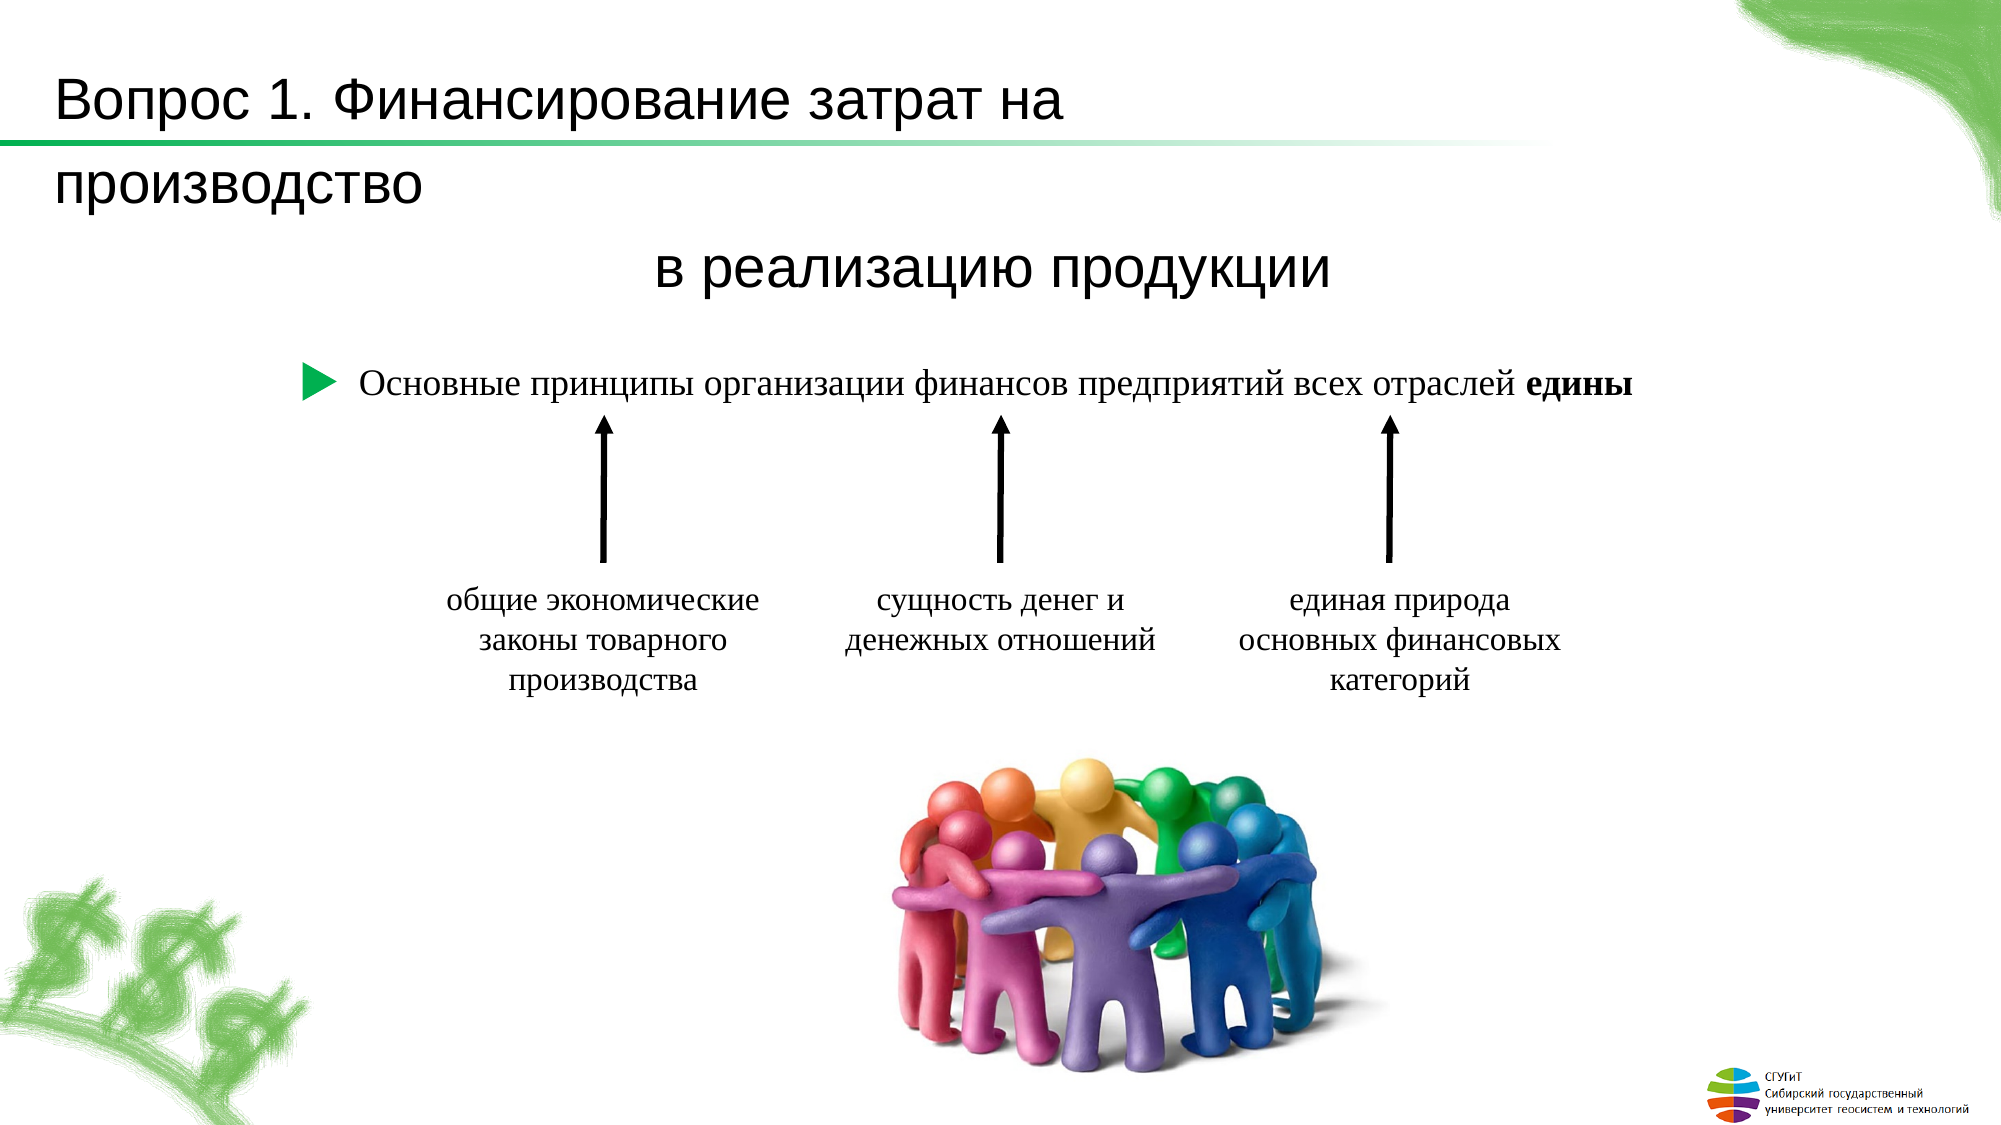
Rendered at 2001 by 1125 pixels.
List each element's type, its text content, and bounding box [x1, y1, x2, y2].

text_box Основные принципы организации финансов предприятий всех отраслей едины [343, 350, 1656, 412]
picture [868, 742, 1390, 1091]
picture [1706, 1064, 1970, 1125]
picture [1706, 0, 2001, 248]
text_box [0, 140, 1553, 146]
text_box [303, 363, 335, 399]
text_box общие экономические законы товарного производства [400, 569, 807, 706]
text_box единая природа основных финансовых категорий [1202, 569, 1598, 706]
text_box сущность денег и денежных отношений [824, 569, 1178, 666]
picture [0, 856, 332, 1125]
text_box Вопрос 1. Финансирование затрат на производство в реализацию продукции [39, 39, 1349, 140]
text_box Вопрос 1. Финансирование затрат на производство в реализацию продукции [39, 146, 1349, 225]
